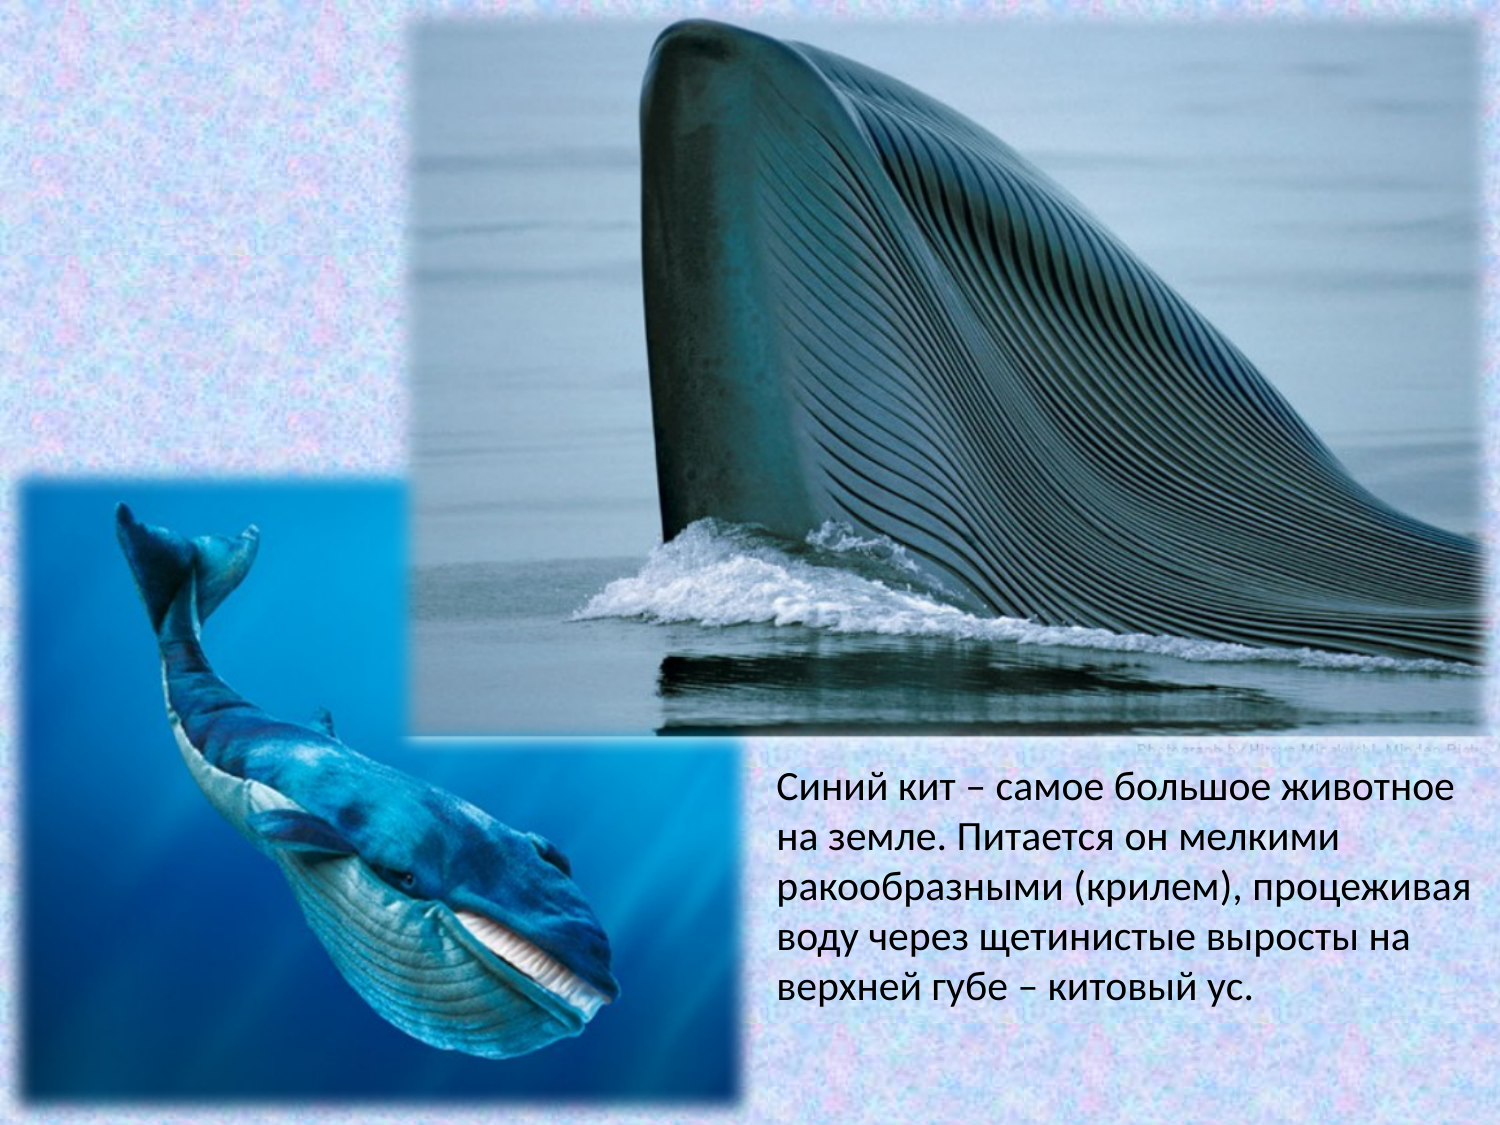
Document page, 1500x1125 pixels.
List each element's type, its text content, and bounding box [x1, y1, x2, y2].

picture [0, 0, 1500, 1125]
text_box Синий кит – самое большое животное на земле. Питается он мелкими ракообразными (крилем), процеживая воду через щетинистые выросты на верхней губе – китовый ус. [763, 764, 1500, 1017]
